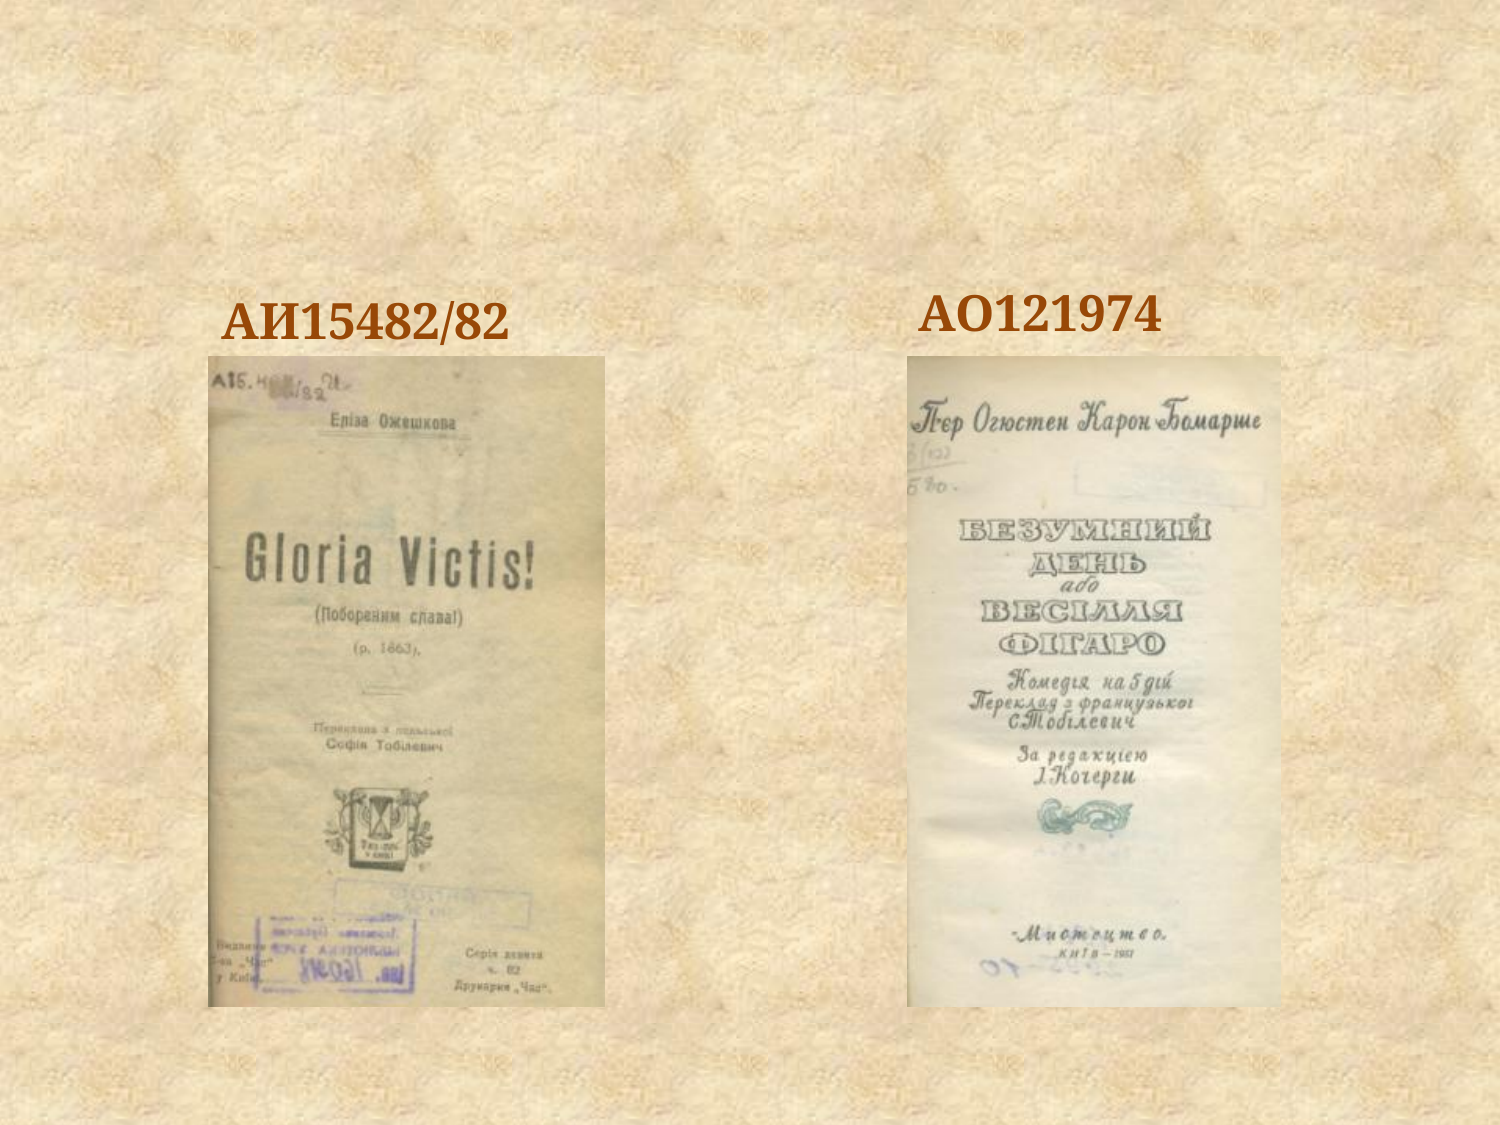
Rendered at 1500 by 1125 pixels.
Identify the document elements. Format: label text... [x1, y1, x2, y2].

list АИ15482/82 [206, 251, 738, 357]
picture [0, 0, 1500, 1125]
list АО121974 [903, 243, 1425, 349]
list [906, 356, 1281, 1007]
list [208, 356, 606, 1007]
